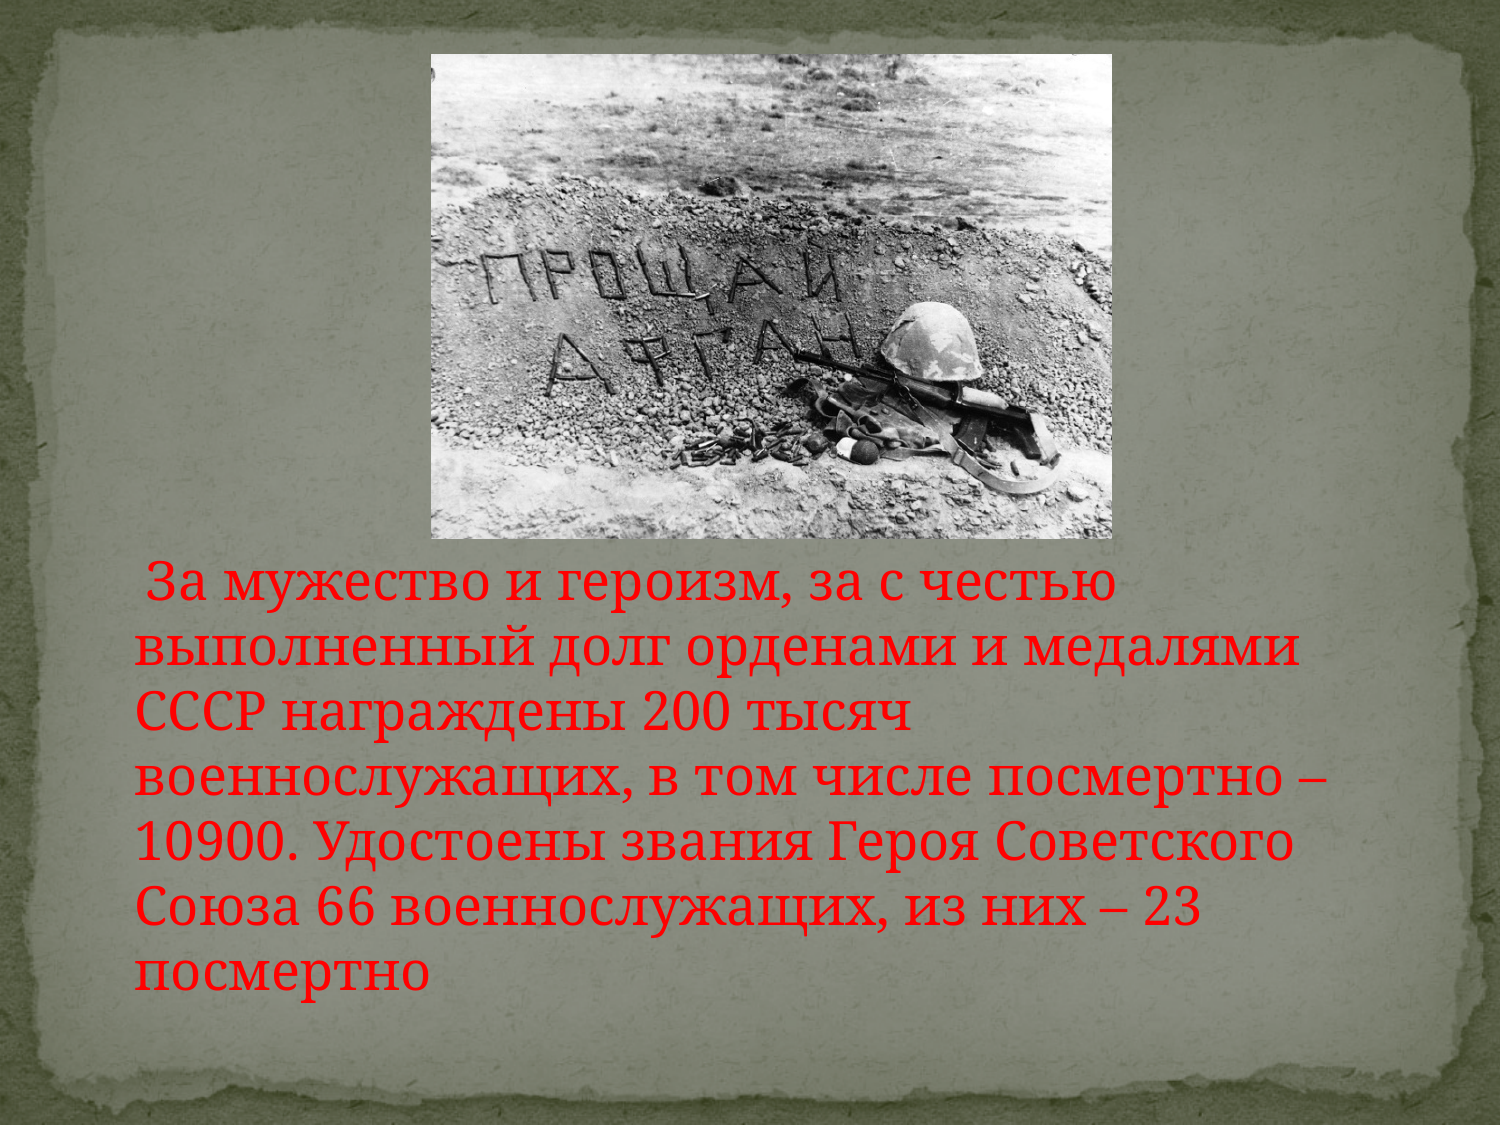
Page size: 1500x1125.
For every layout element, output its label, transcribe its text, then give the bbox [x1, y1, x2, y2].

list За мужество и героизм, за с честью выполненный долг орденами и медалями СССР награждены 200 тысяч военнослужащих, в том числе посмертно – 10900. Удостоены звания Героя Советского Союза 66 военнослужащих, из них – 23 посмертно [75, 538, 1425, 1000]
picture [431, 54, 1112, 539]
